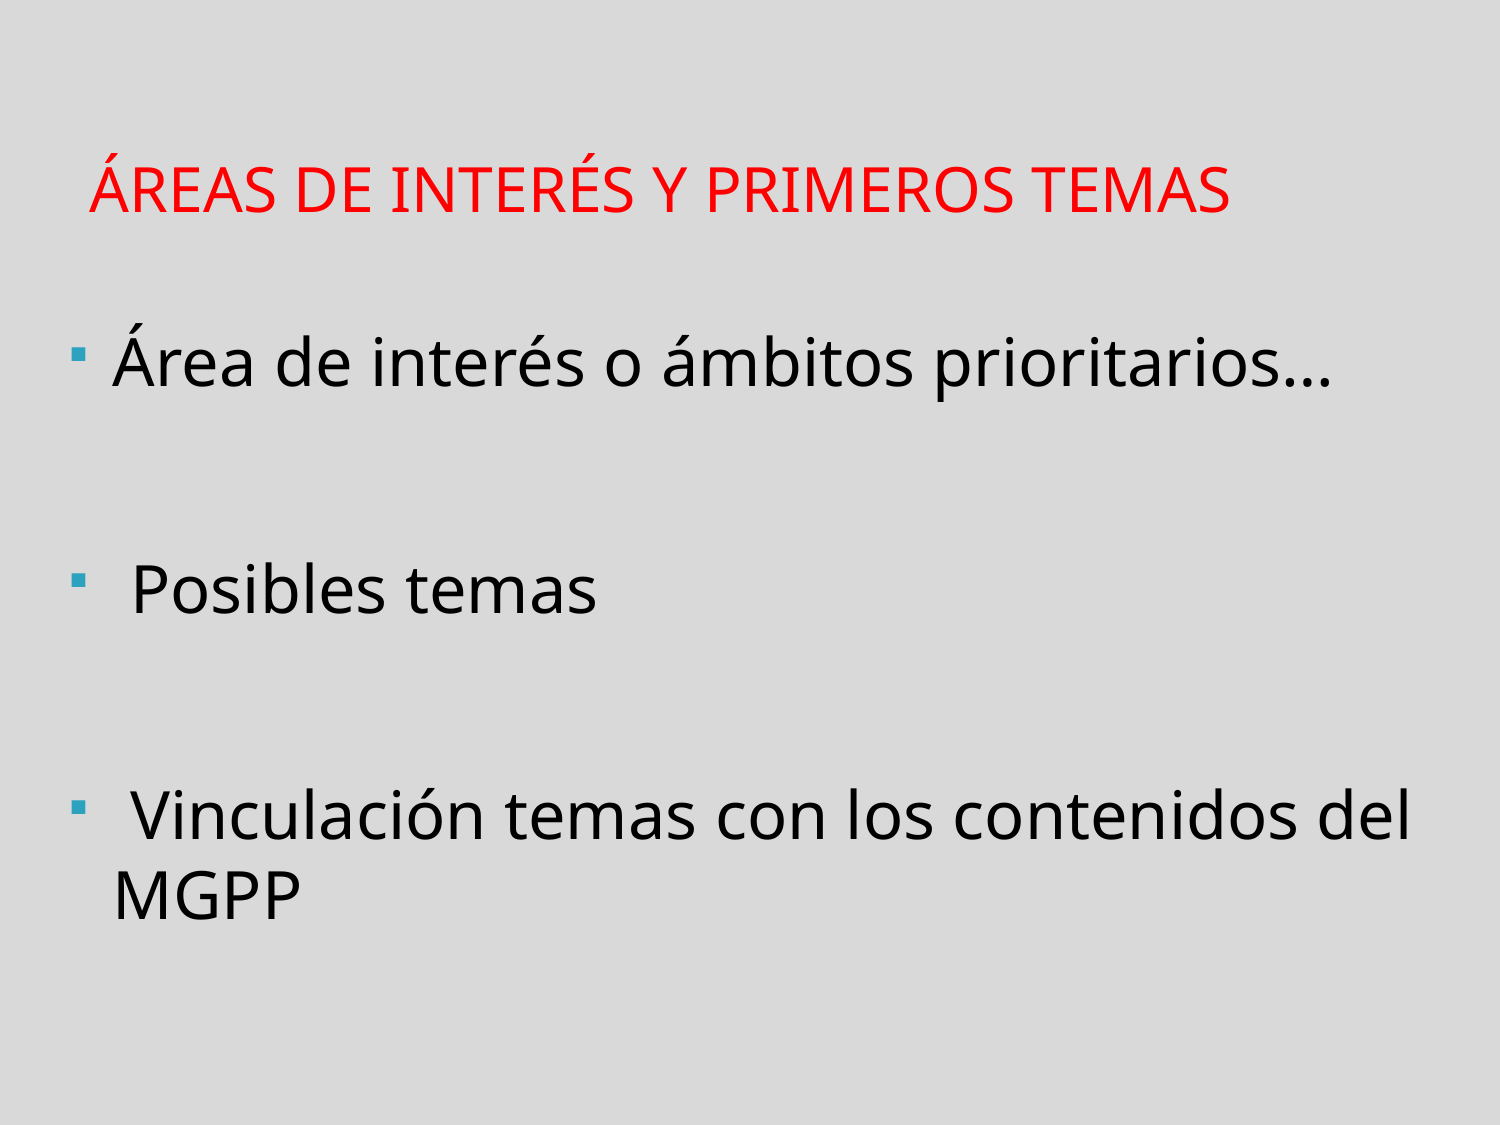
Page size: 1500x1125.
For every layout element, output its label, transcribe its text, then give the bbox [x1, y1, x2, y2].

list Área de interés o ámbitos prioritarios… Posibles temas Vinculación temas con los contenidos del MGPP [53, 312, 1447, 988]
title Áreas de interés y primeros temas [75, 45, 1300, 233]
